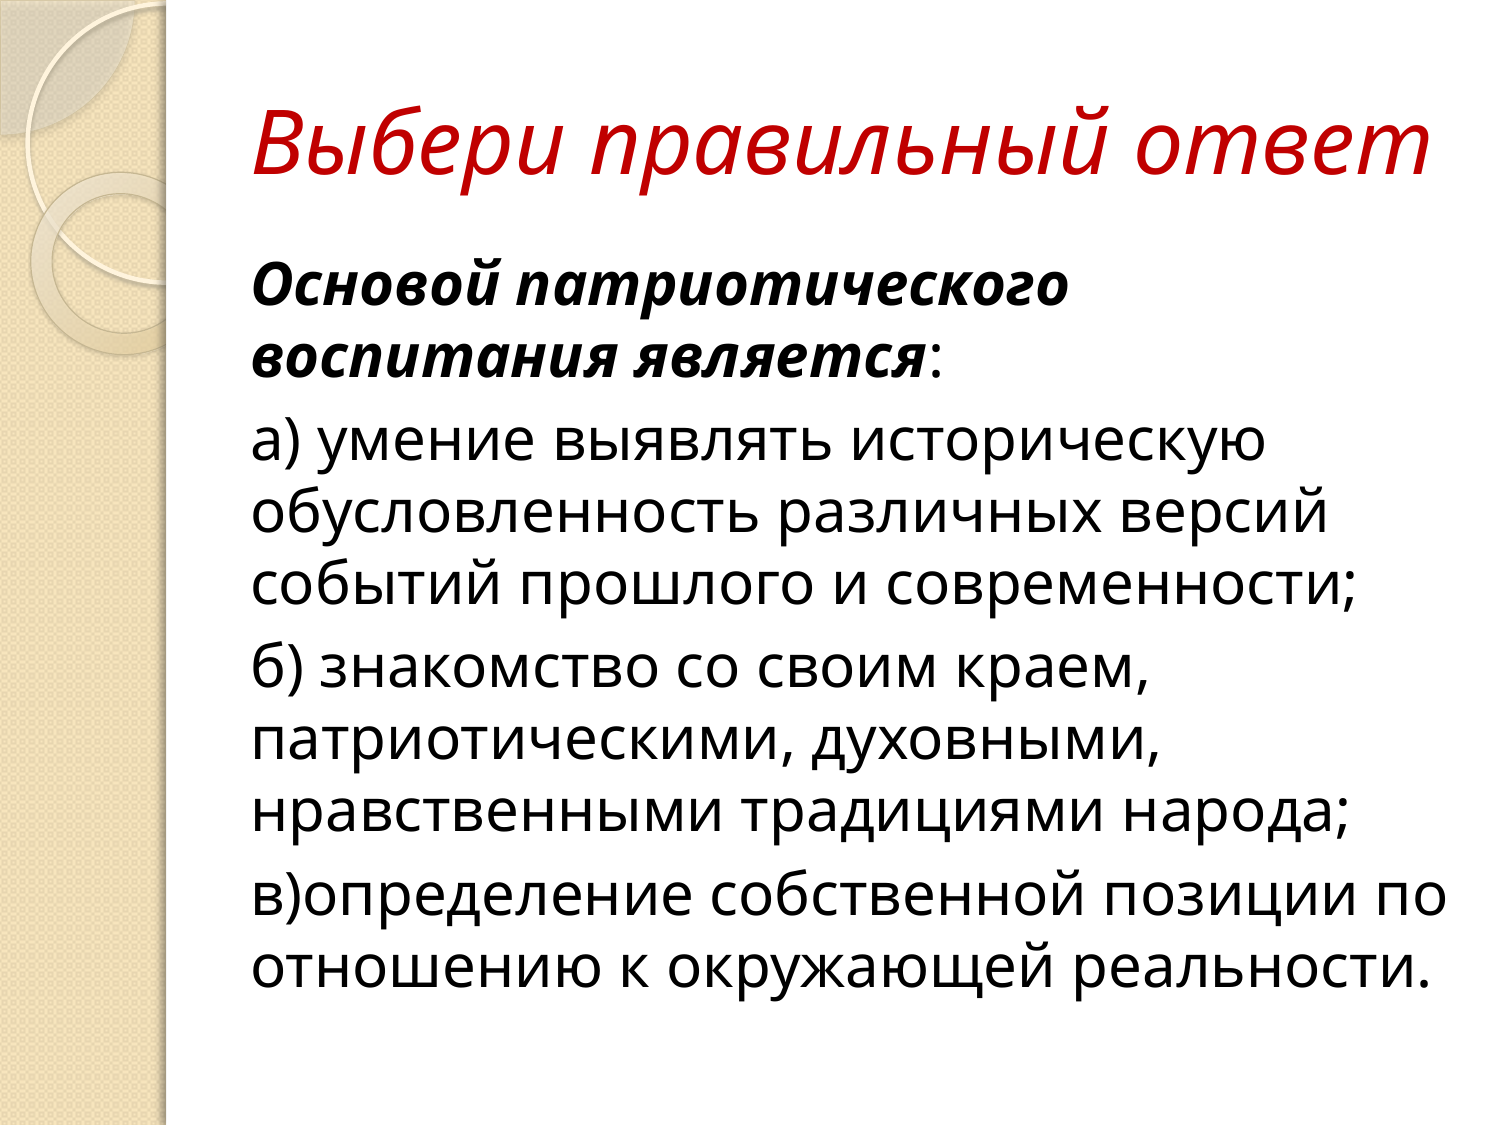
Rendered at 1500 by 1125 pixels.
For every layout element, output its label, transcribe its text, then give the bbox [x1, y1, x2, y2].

list Основой патриотического воспитания является: а) умение выявлять историческую обусловленность различных версий событий прошлого и современности; б) знакомство со своим краем, патриотическими, духовными, нравственными традициями народа; в)определение собственной позиции по отношению к окружающей реальности. [235, 237, 1466, 1025]
title Выбери правильный ответ [235, 45, 1466, 233]
